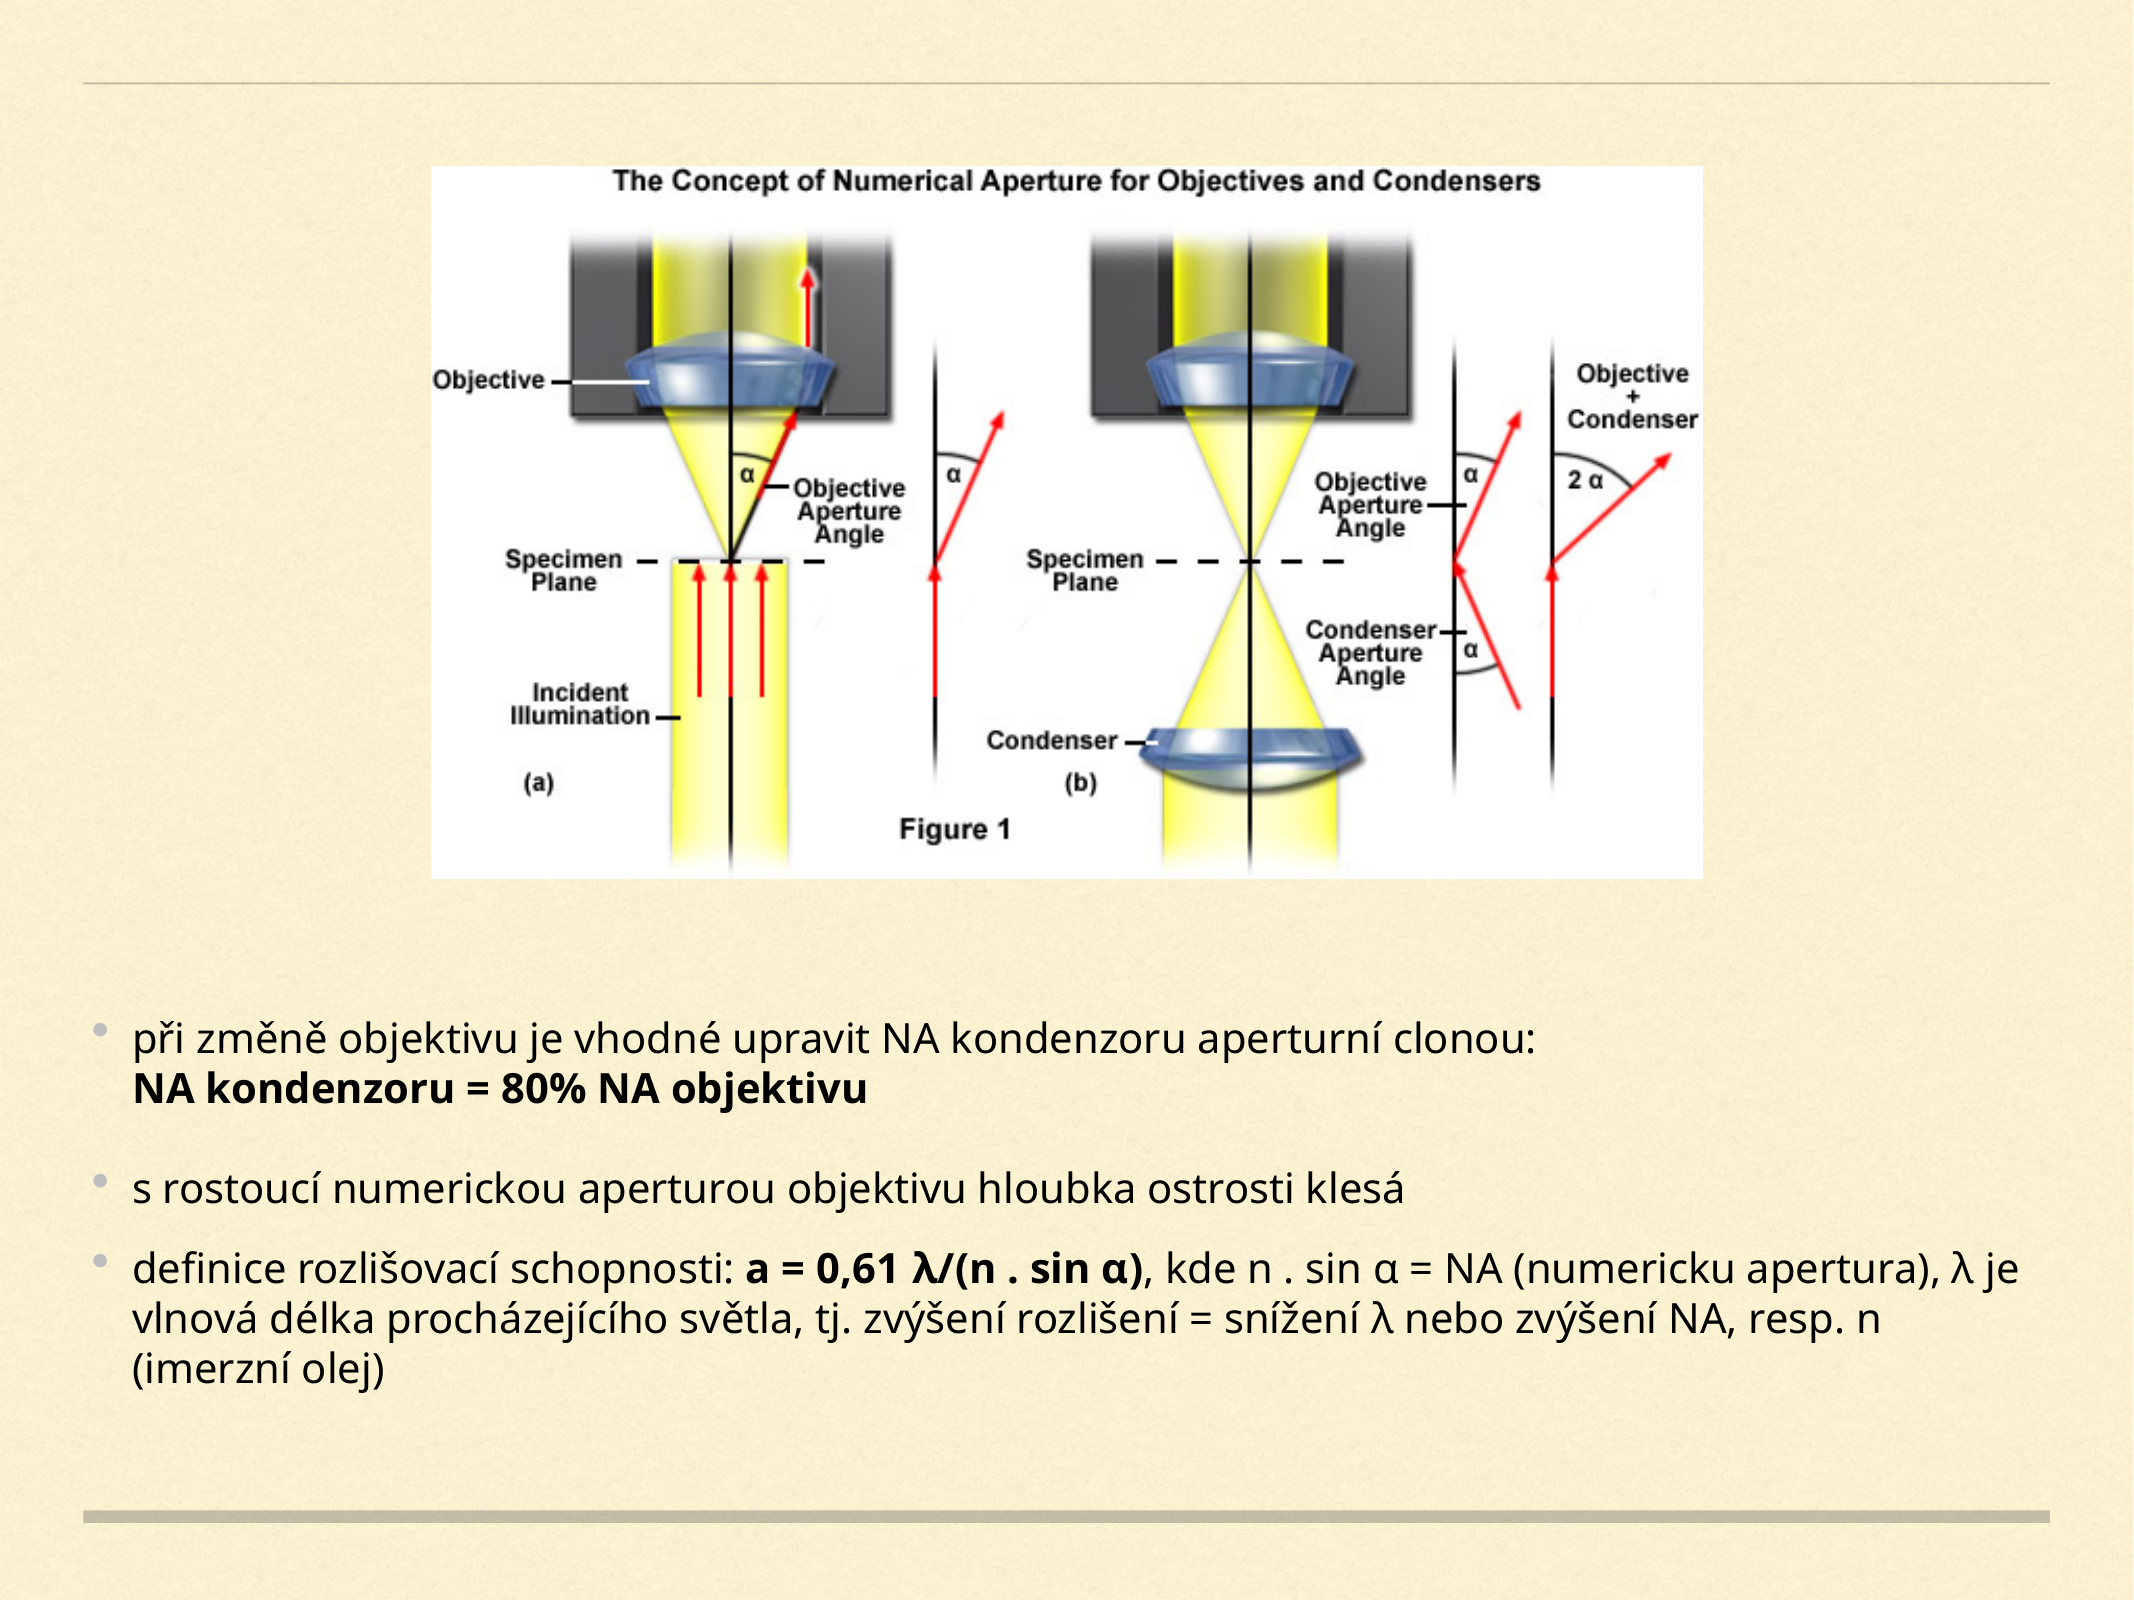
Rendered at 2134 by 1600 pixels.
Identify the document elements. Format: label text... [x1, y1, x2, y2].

picture [0, 0, 2134, 1600]
list při změně objektivu je vhodné upravit NA kondenzoru aperturní clonou: NA kondenzoru = 80% NA objektivu s rostoucí numerickou aperturou objektivu hloubka ostrosti klesá definice rozlišovací schopnosti: a = 0,61 λ/(n . sin α), kde n . sin α = NA (numericku apertura), λ je vlnová délka procházejícího světla, tj. zvýšení rozlišení = snížení λ nebo zvýšení NA, resp. n (imerzní olej) [82, 159, 2051, 1438]
